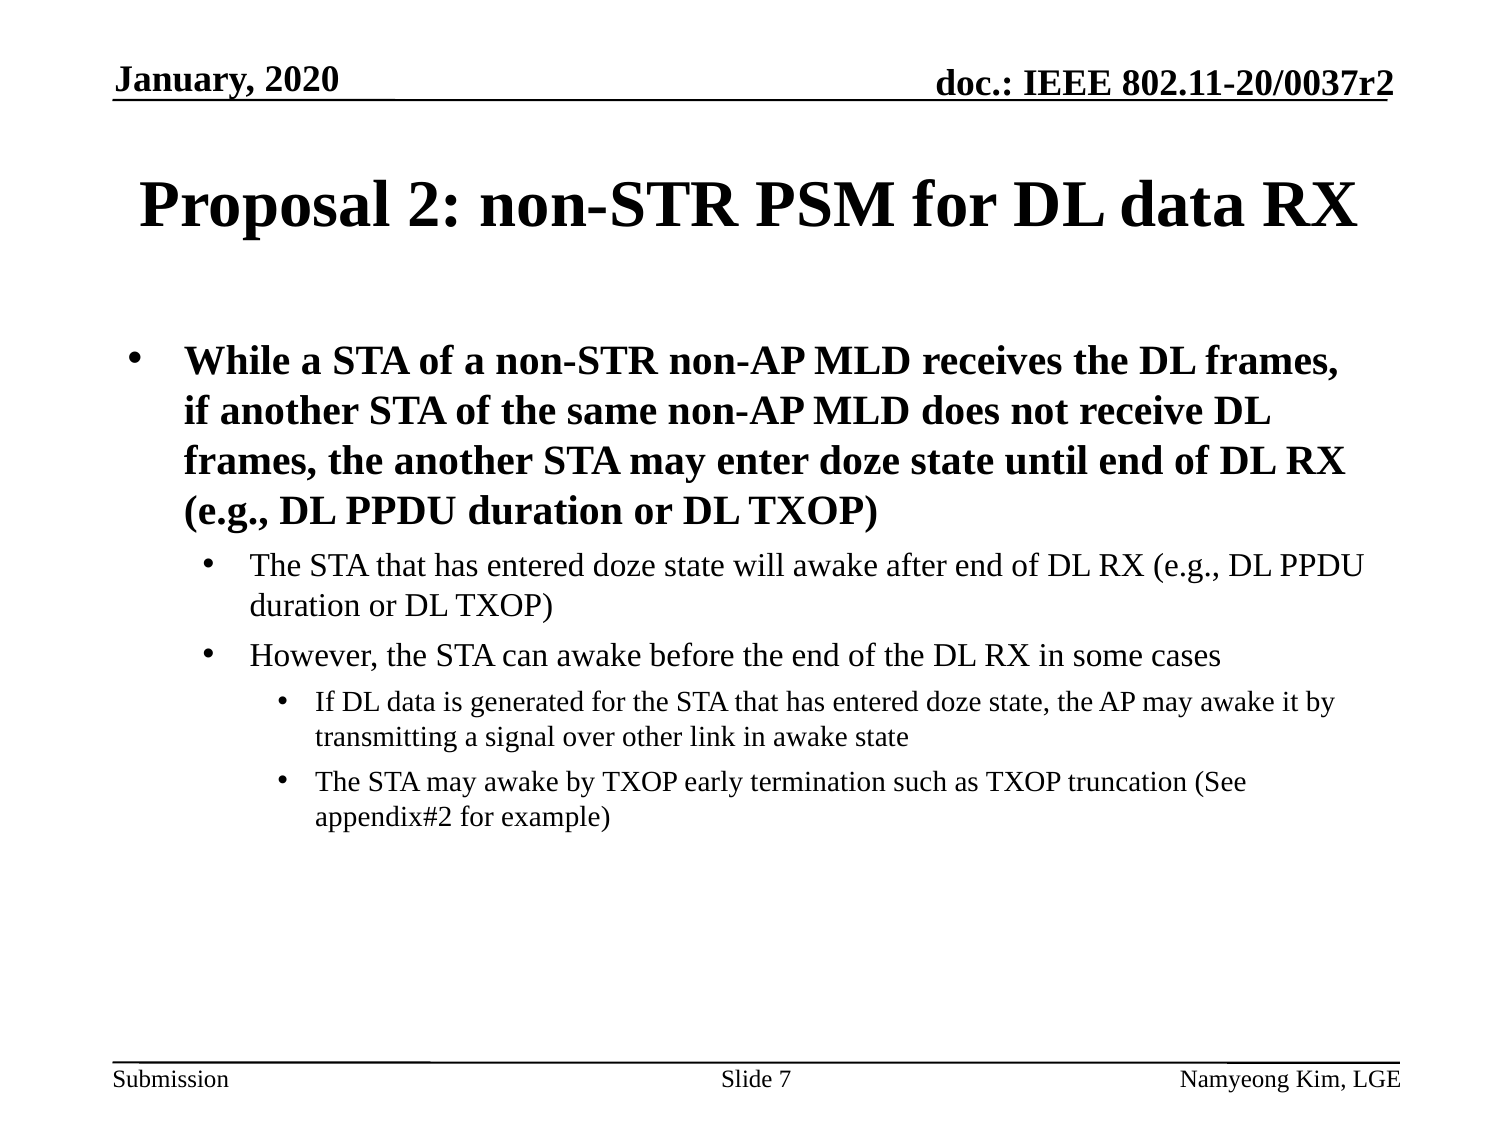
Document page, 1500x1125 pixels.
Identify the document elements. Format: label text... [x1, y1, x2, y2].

title Proposal 2: non-STR PSM for DL data RX [112, 112, 1388, 288]
footer Namyeong Kim, LGE [878, 1061, 1402, 1093]
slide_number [114, 54, 423, 100]
slide_number Slide 7 [712, 1061, 800, 1123]
list While a STA of a non-STR non-AP MLD receives the DL frames, if another STA of the same non-AP MLD does not receive DL frames, the another STA may enter doze state until end of DL RX (e.g., DL PPDU duration or DL TXOP) The STA that has entered doze state will awake after end of DL RX (e.g., DL PPDU duration or DL TXOP) However, the STA can awake before the end of the DL RX in some cases If DL data is generated for the STA that has entered doze state, the AP may awake it by transmitting a signal over other link in awake state The STA may awake by TXOP early termination such as TXOP truncation (See appendix#2 for example) [112, 324, 1388, 1000]
